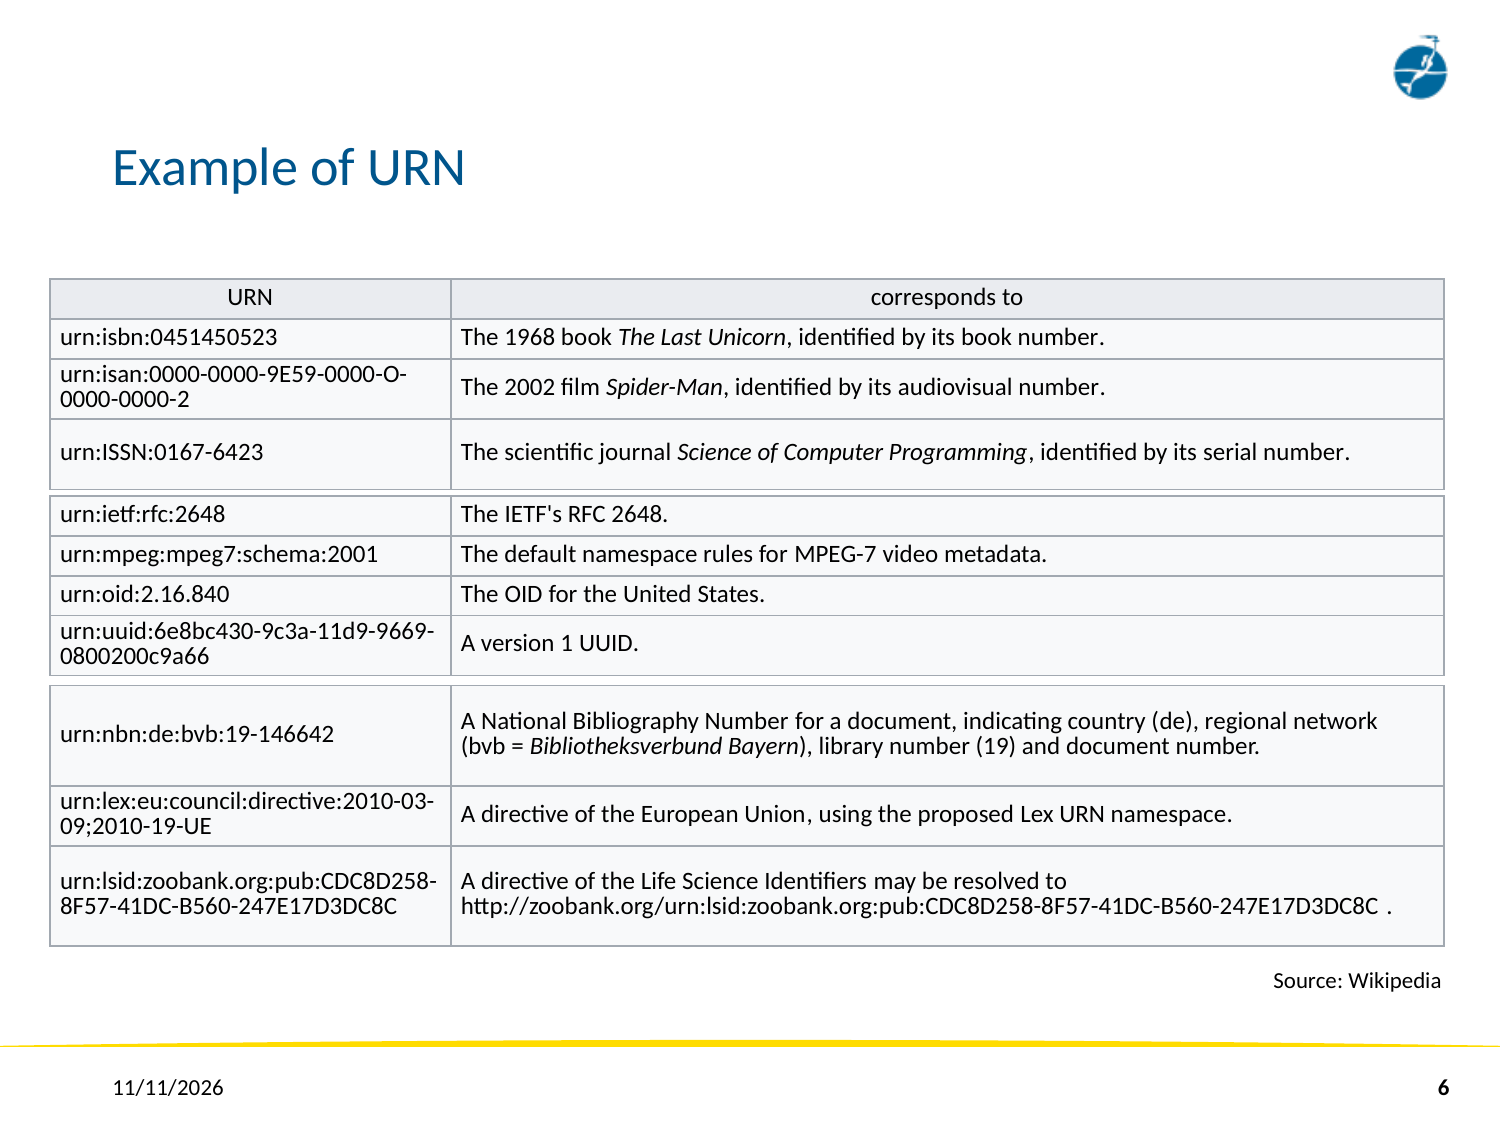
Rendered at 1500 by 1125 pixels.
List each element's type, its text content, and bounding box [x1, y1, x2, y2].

table_cell A directive of the European Union, using the proposed Lex URN namespace. [452, 787, 1443, 845]
table_header corresponds to [452, 280, 1443, 318]
table_cell urn:lex:eu:council:directive:2010-03-09;2010-19-UE [51, 787, 450, 845]
table_cell The OID for the United States. [452, 577, 1443, 615]
table_header The IETF's RFC 2648. [452, 497, 1443, 535]
table_header A National Bibliography Number for a document, indicating country (de), regional network (bvb = Bibliotheksverbund Bayern), library number (19) and document number. [452, 686, 1443, 785]
table_cell urn:ISSN:0167-6423 [51, 420, 450, 489]
text_box Source: Wikipedia [1258, 958, 1457, 1001]
table_header URN [51, 280, 450, 318]
table_cell The 2002 film Spider-Man, identified by its audiovisual number. [452, 360, 1443, 418]
slide_number 6 [1387, 1046, 1500, 1125]
table_cell urn:isan:0000-0000-9E59-0000-O-0000-0000-2 [51, 360, 450, 418]
table_cell urn:mpeg:mpeg7:schema:2001 [51, 537, 450, 575]
table_cell A directive of the Life Science Identifiers may be resolved to http://zoobank.org/urn:lsid:zoobank.org:pub:CDC8D258-8F57-41DC-B560-247E17D3DC8C . [452, 847, 1443, 945]
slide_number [112, 1046, 461, 1125]
table_cell The default namespace rules for MPEG-7 video metadata. [452, 537, 1443, 575]
table_header A version 1 UUID. [452, 616, 1443, 675]
table_cell urn:lsid:zoobank.org:pub:CDC8D258-8F57-41DC-B560-247E17D3DC8C [51, 847, 450, 945]
table_header urn:nbn:de:bvb:19-146642 [51, 686, 450, 785]
table_cell The 1968 book The Last Unicorn, identified by its book number. [452, 320, 1443, 358]
title Example of URN [112, 42, 1388, 197]
table_cell urn:oid:2.16.840 [51, 577, 450, 615]
table_cell The scientific journal Science of Computer Programming, identified by its serial number. [452, 420, 1443, 489]
table_header urn:uuid:6e8bc430-9c3a-11d9-9669-0800200c9a66 [51, 616, 450, 675]
table_cell urn:isbn:0451450523 [51, 320, 450, 358]
table_header urn:ietf:rfc:2648 [51, 497, 450, 535]
